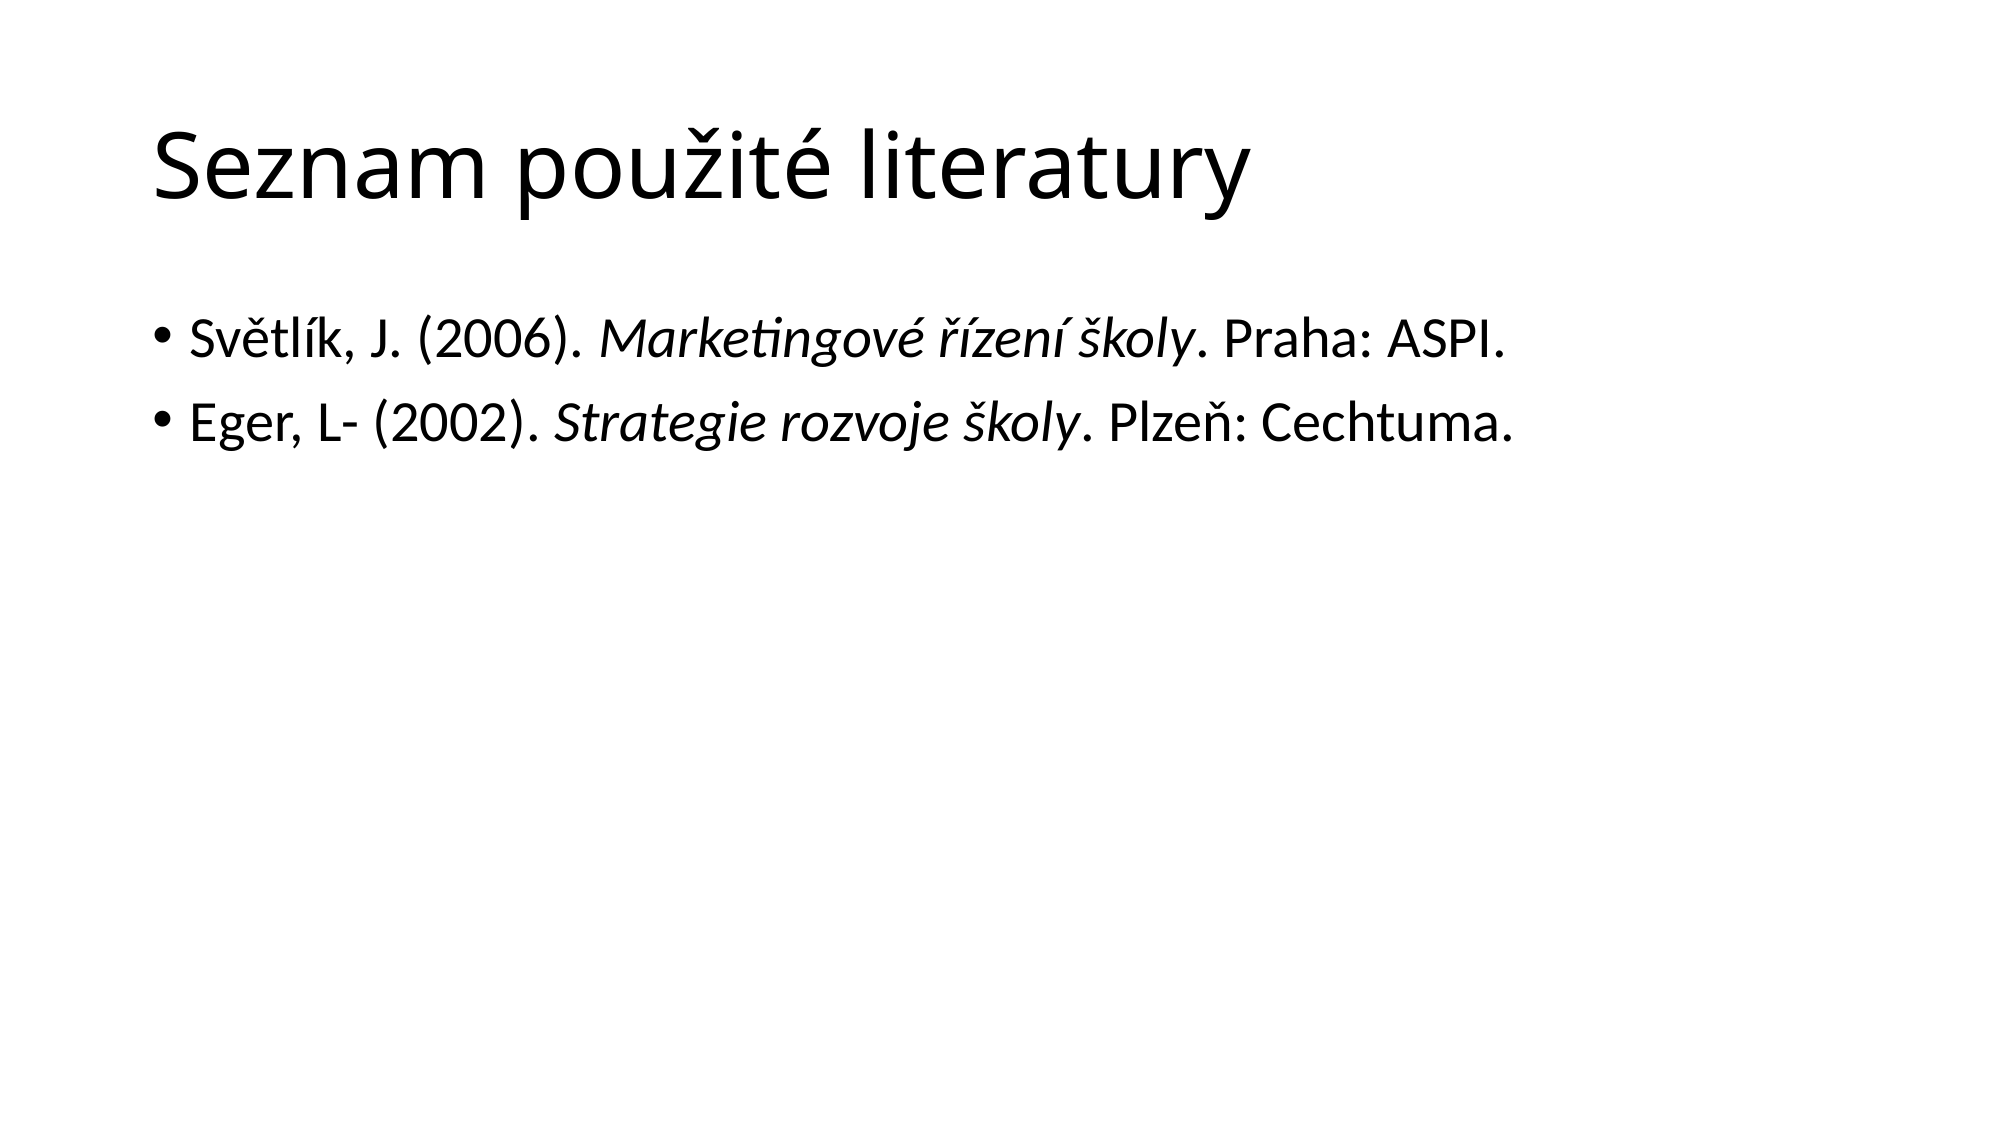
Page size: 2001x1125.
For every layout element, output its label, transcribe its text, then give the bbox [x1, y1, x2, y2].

list Světlík, J. (2006). Marketingové řízení školy. Praha: ASPI. Eger, L- (2002). Strategie rozvoje školy. Plzeň: Cechtuma. [137, 299, 1863, 1014]
title Seznam použité literatury [137, 59, 1863, 278]
